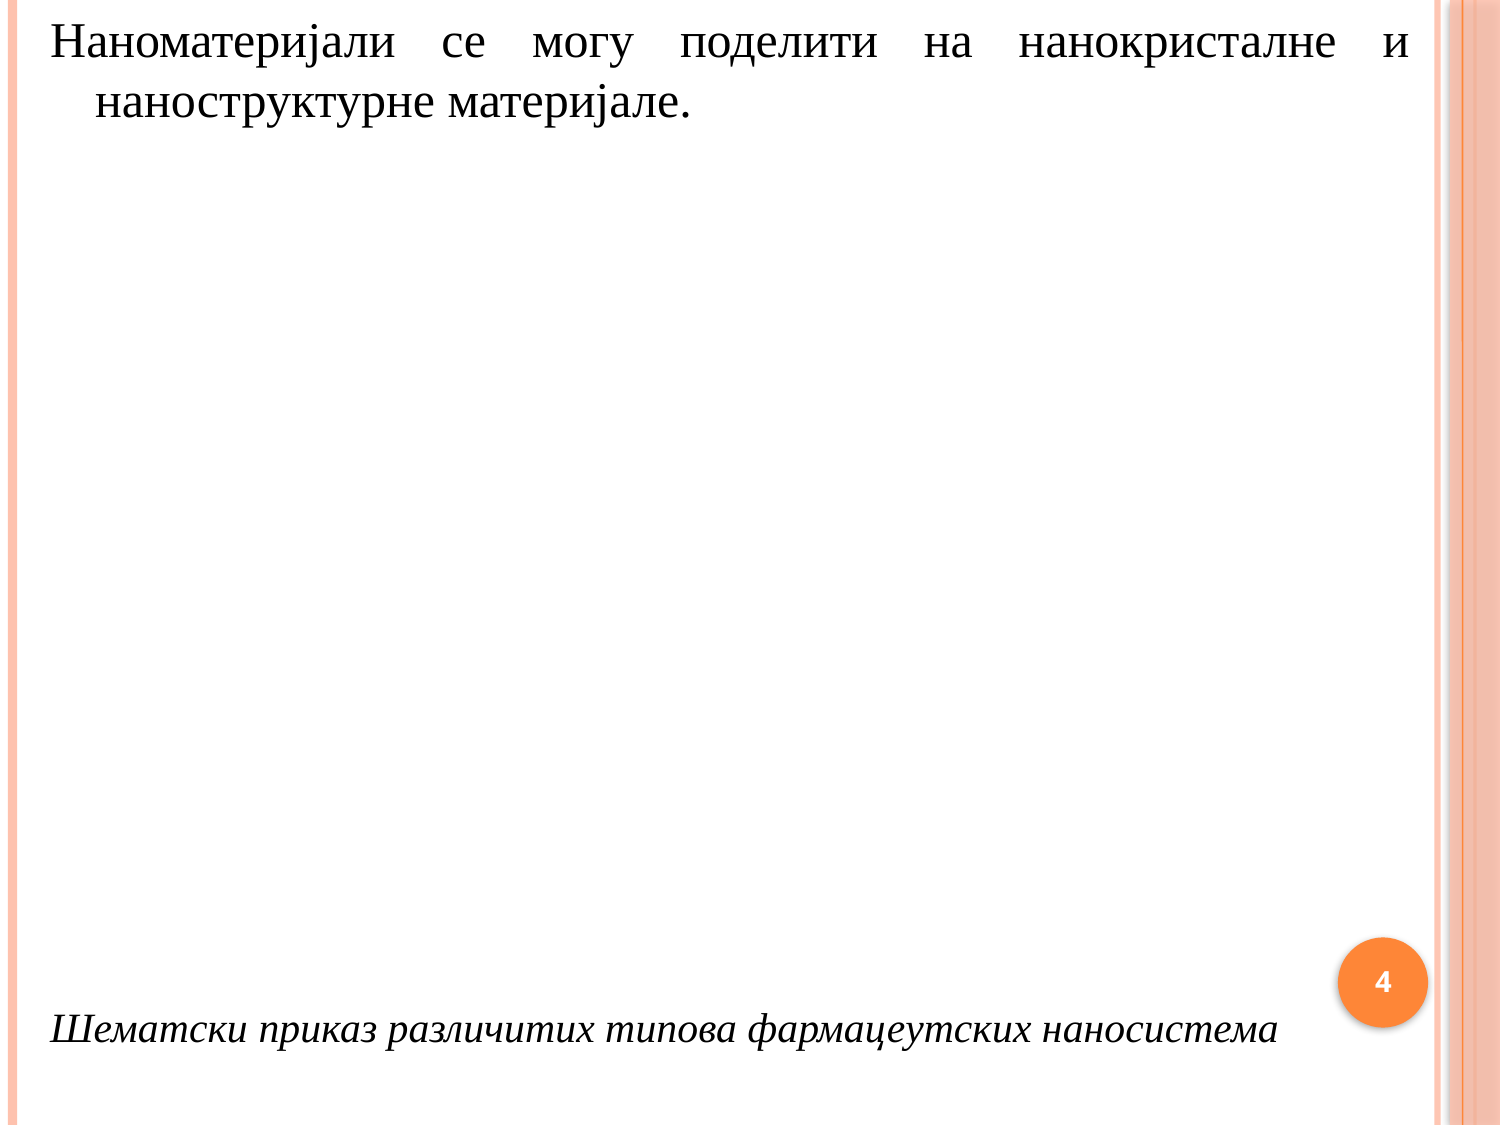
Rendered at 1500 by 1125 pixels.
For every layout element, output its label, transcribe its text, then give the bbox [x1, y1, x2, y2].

list Наноматеријали се могу поделити на нанокристалне и наноструктурне материјале. Шематски приказ различитих типова фармацеутских наносистема [34, 0, 1426, 1125]
slide_number 4 [1426, 940, 1434, 1026]
